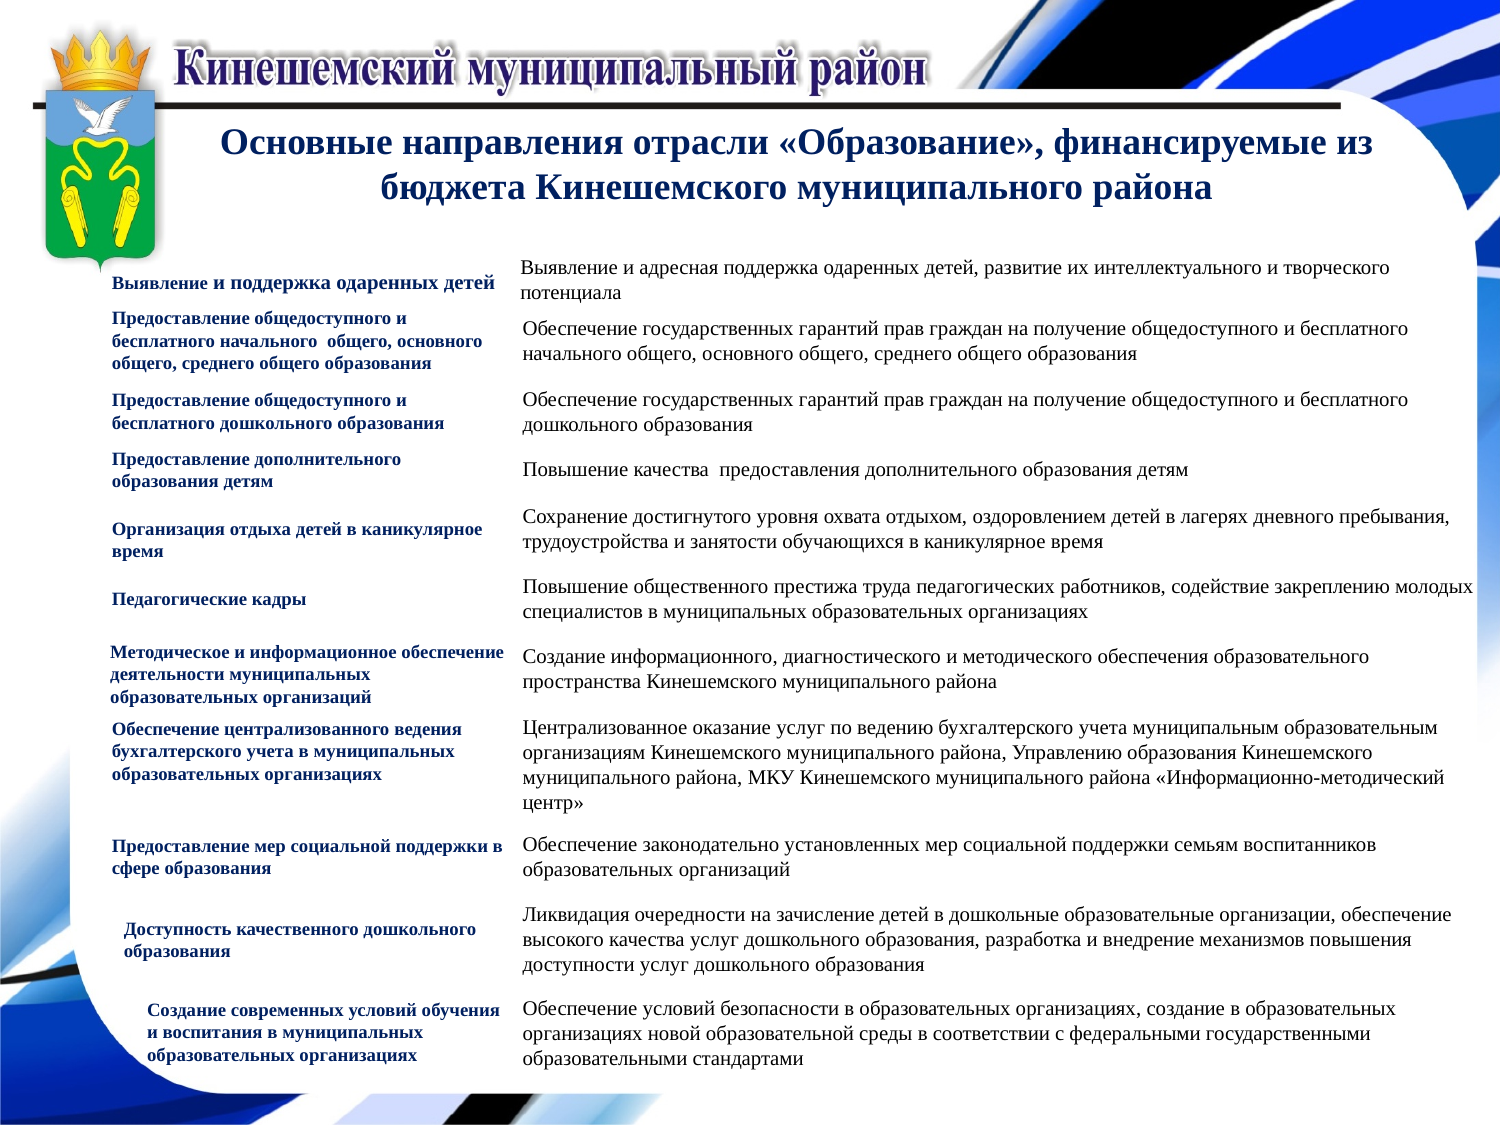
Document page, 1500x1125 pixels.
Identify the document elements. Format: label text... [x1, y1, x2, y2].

text_box Педагогические кадры [91, 560, 507, 636]
text_box Основные направления отрасли «Образование», финансируемые из бюджета Кинешемского муниципального района [161, 115, 1432, 210]
text_box Предоставление общедоступного и бесплатного дошкольного образования [91, 372, 507, 439]
text_box Сохранение достигнутого уровня охвата отдыхом, оздоровлением детей в лагерях дневного пребывания, трудоустройства и занятости обучающихся в каникулярное время [507, 495, 1489, 567]
text_box Обеспечение централизованного ведения бухгалтерского учета в муниципальных образовательных организациях [91, 712, 530, 788]
text_box Предоставление мер социальной поддержки в сфере образования [91, 818, 538, 894]
text_box Обеспечение государственных гарантий прав граждан на получение общедоступного и бесплатного начального общего, основного общего, среднего общего образования [507, 307, 1489, 377]
text_box Доступность качественного дошкольного образования [103, 900, 541, 979]
text_box Выявление и поддержка одаренных детей [91, 243, 523, 310]
text_box Ликвидация очередности на зачисление детей в дошкольные образовательные организации, обеспечение высокого качества услуг дошкольного образования, разработка и внедрение механизмов повышения доступности услуг дошкольного образования [507, 893, 1489, 965]
text_box Создание информационного, диагностического и методического обеспечения образовательного пространства Кинешемского муниципального района [507, 635, 1489, 705]
text_box Централизованное оказание услуг по ведению бухгалтерского учета муниципальным образовательным организациям Кинешемского муниципального района, Управлению образования Кинешемского муниципального района, МКУ Кинешемского муниципального района «Информационно-методический центр» [507, 705, 1489, 777]
text_box Повышение качества предоставления дополнительного образования детям [507, 448, 1489, 495]
text_box Создание современных условий обучения и воспитания в муниципальных образовательных организациях [126, 993, 527, 1069]
text_box Повышение общественного престижа труда педагогических работников, содействие закреплению молодых специалистов в муниципальных образовательных организациях [507, 567, 1489, 635]
text_box Выявление и адресная поддержка одаренных детей, развитие их интеллектуального и творческого потенциала [505, 246, 1487, 308]
text_box Предоставление общедоступного и бесплатного начального общего, основного общего, среднего общего образования [91, 302, 507, 375]
text_box Обеспечение условий безопасности в образовательных организациях, создание в образовательных организациях новой образовательной среды в соответствии с федеральными государственными образовательными стандартами [507, 987, 1489, 1059]
text_box Предоставление дополнительного образования детям [91, 431, 507, 507]
text_box Обеспечение законодательно установленных мер социальной поддержки семьям воспитанников образовательных организаций [507, 823, 1489, 893]
text_box Организация отдыха детей в каникулярное время [91, 501, 507, 568]
text_box Методическое и информационное обеспечение деятельности муниципальных образовательных организаций [91, 654, 507, 693]
picture [0, 0, 1500, 1125]
text_box Обеспечение государственных гарантий прав граждан на получение общедоступного и бесплатного дошкольного образования [507, 377, 1489, 448]
